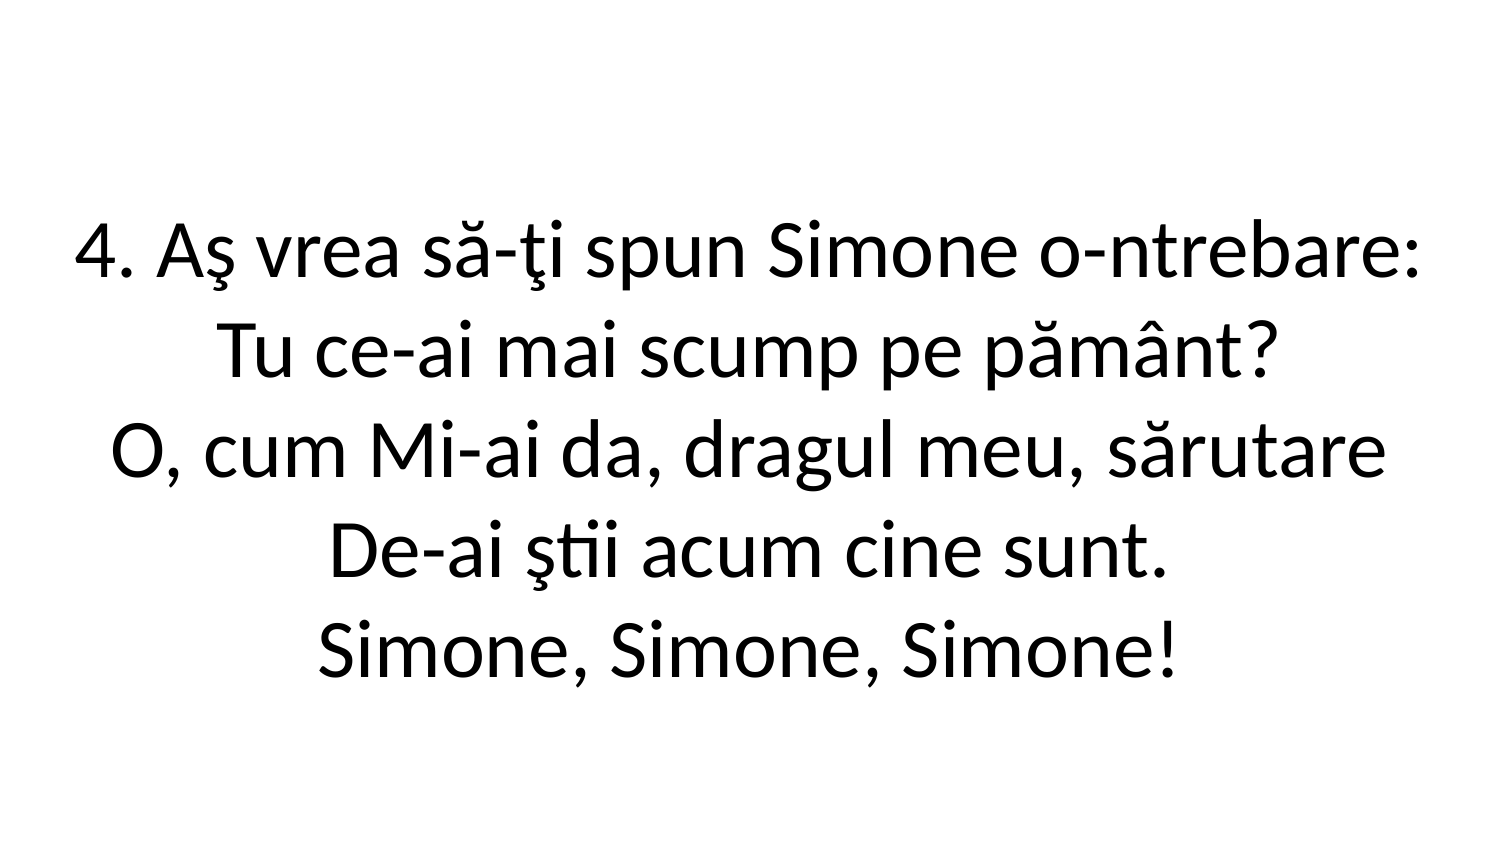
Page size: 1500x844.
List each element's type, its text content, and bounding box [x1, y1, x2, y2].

text_box 4. Aş vrea să-ţi spun Simone o-ntrebare: Tu ce-ai mai scump pe pământ? O, cum Mi-ai da, dragul meu, sărutare De-ai ştii acum cine sunt. Simone, Simone, Simone! [59, 142, 1441, 702]
